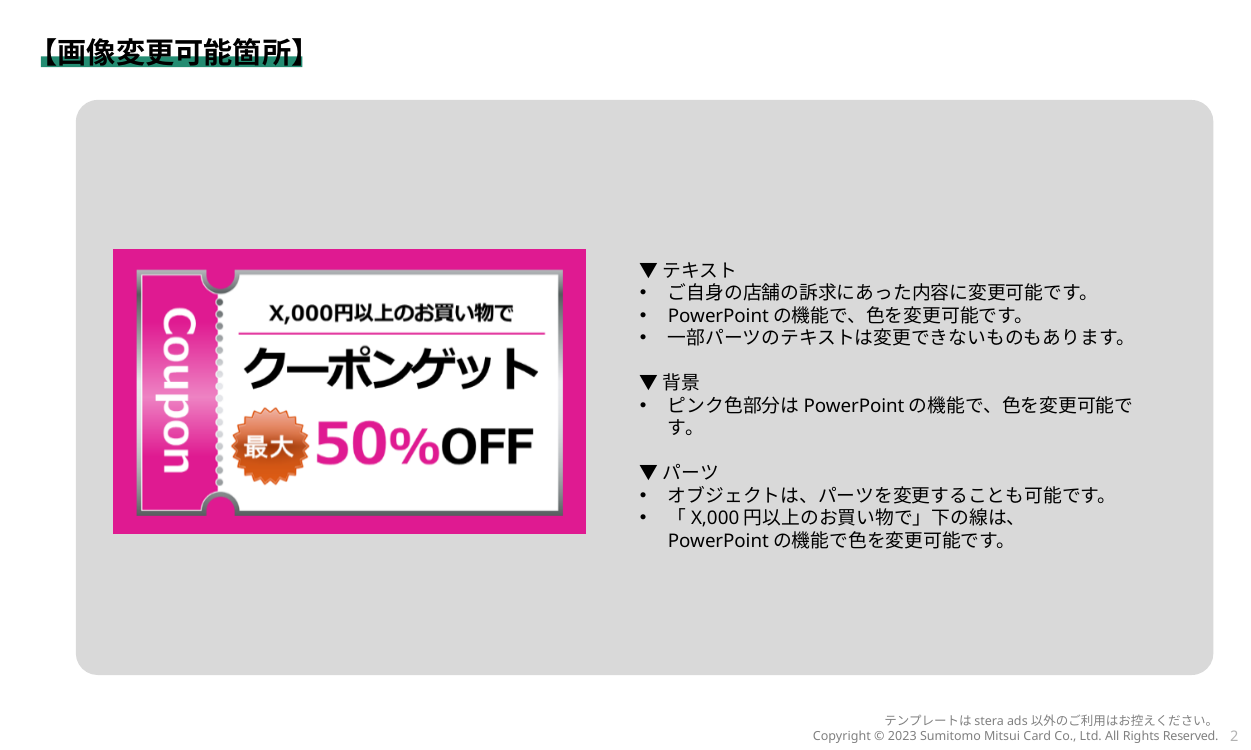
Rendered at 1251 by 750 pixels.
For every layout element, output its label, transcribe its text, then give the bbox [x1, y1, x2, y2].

text_box 【画像変更可能箇所】 [13, 26, 413, 77]
text_box [73, 97, 1216, 678]
picture [112, 249, 586, 534]
text_box ▼テキスト ご自身の店舗の訴求にあった内容に変更可能です。 PowerPointの機能で、色を変更可能です。 一部パーツのテキストは変更できないものもあります。 ▼背景 ピンク色部分はPowerPointの機能で、色を変更可能です。 ▼パーツ オブジェクトは、パーツを変更することも可能です。 「X,000円以上のお買い物で」下の線は、 PowerPointの機能で色を変更可能です。 [624, 251, 1174, 559]
slide_number 1 [951, 726, 1239, 744]
